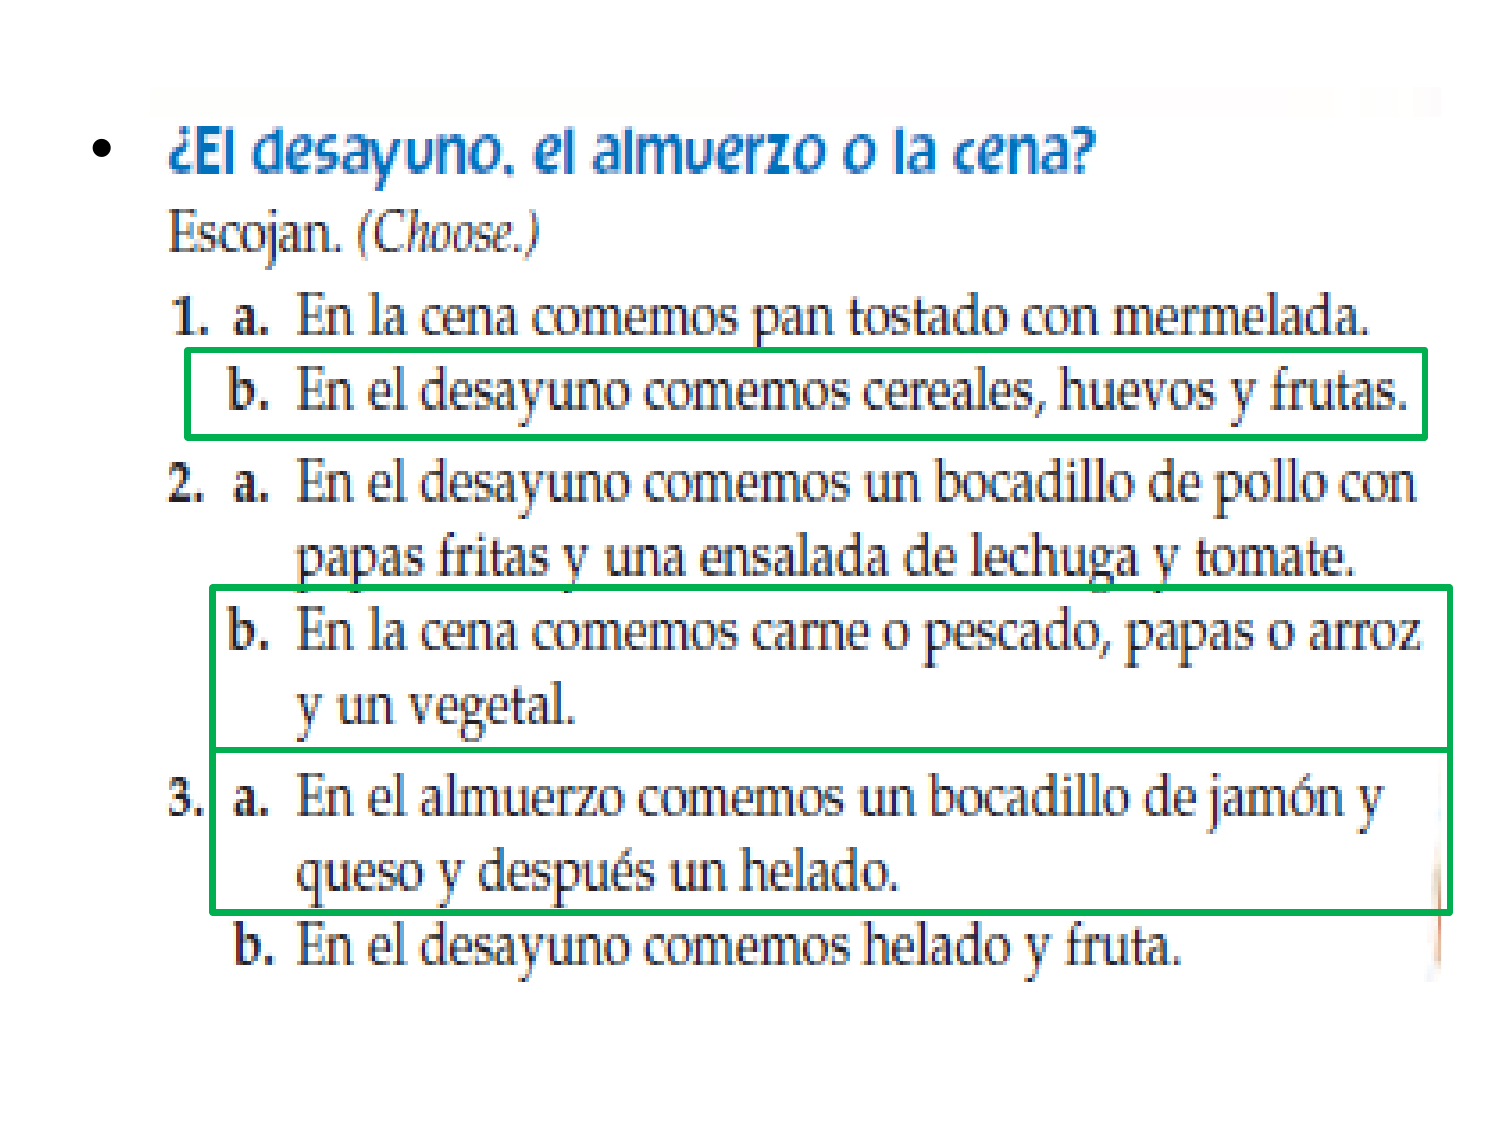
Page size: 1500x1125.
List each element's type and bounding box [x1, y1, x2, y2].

text_box [74, 99, 144, 843]
text_box [1445, 585, 1452, 748]
list [149, 87, 1442, 1013]
text_box [1445, 748, 1452, 914]
